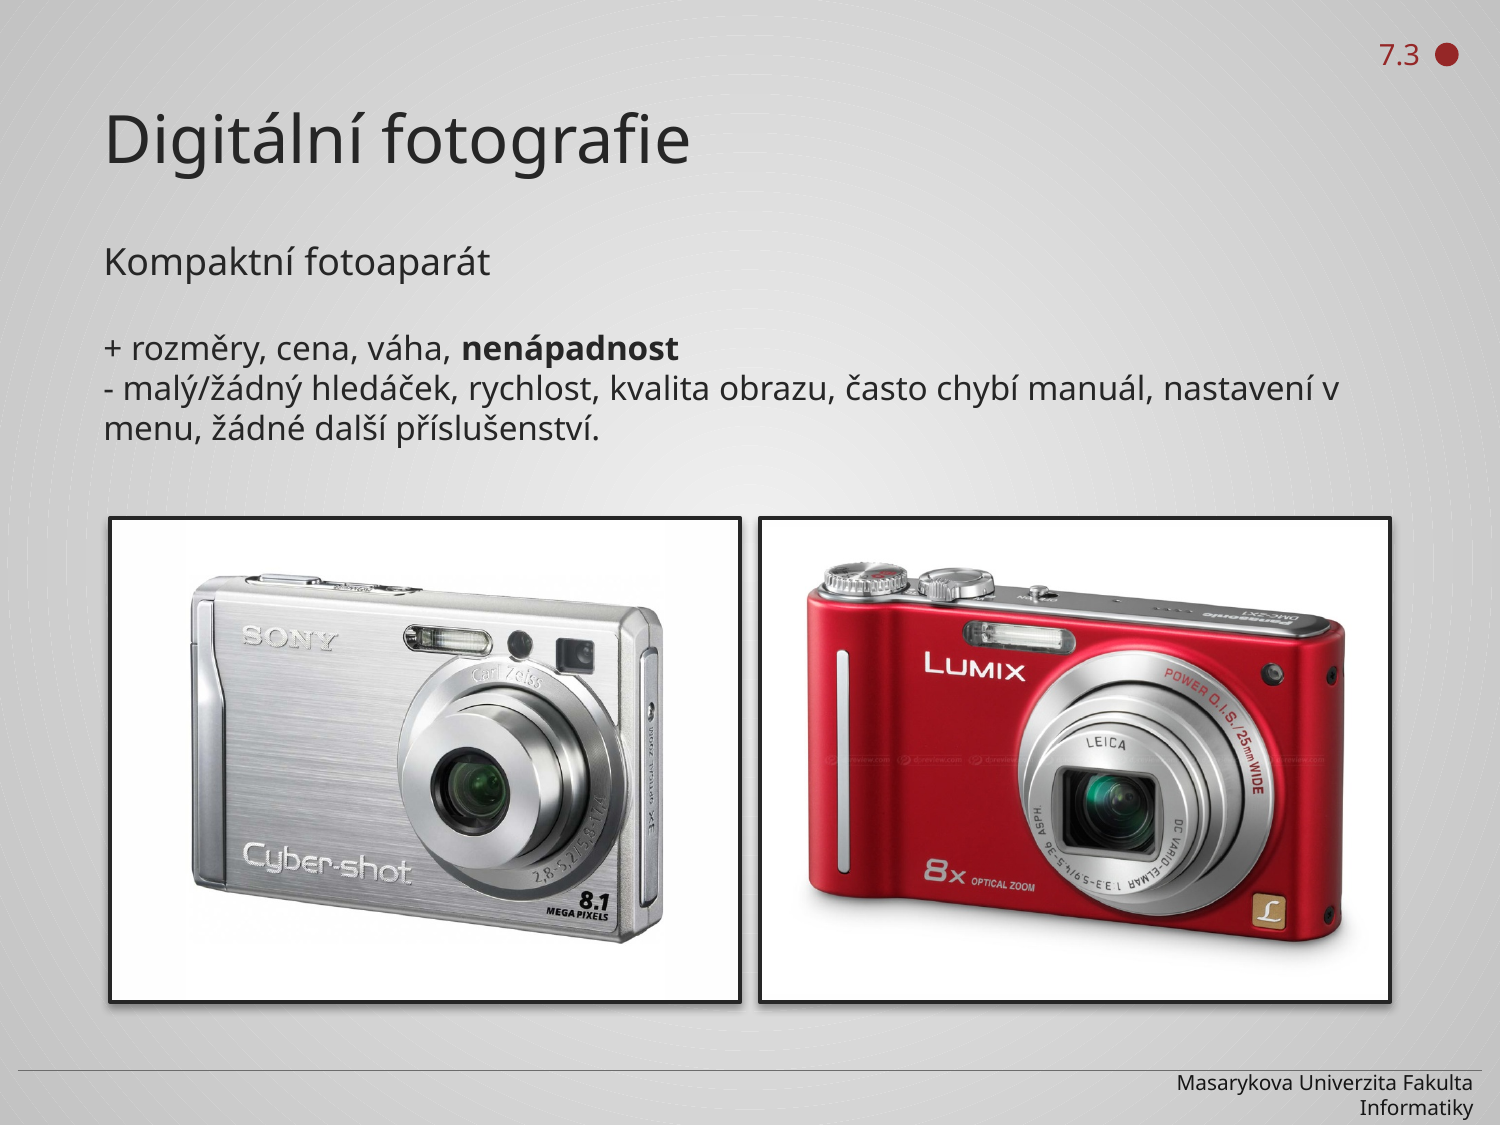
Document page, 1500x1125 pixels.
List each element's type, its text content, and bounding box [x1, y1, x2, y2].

text_box Kompaktní fotoaparát + rozměry, cena, váha, nenápadnost - malý/žádný hledáček, rychlost, kvalita obrazu, často chybí manuál, nastavení v menu, žádné další příslušenství. [88, 230, 1436, 500]
footer Masarykova Univerzita Fakulta Informatiky [1092, 1065, 1489, 1125]
picture [111, 519, 739, 1000]
text_box Digitální fotografie [88, 89, 1436, 230]
picture [761, 519, 1389, 1000]
text_box 7.3 [1364, 29, 1459, 79]
